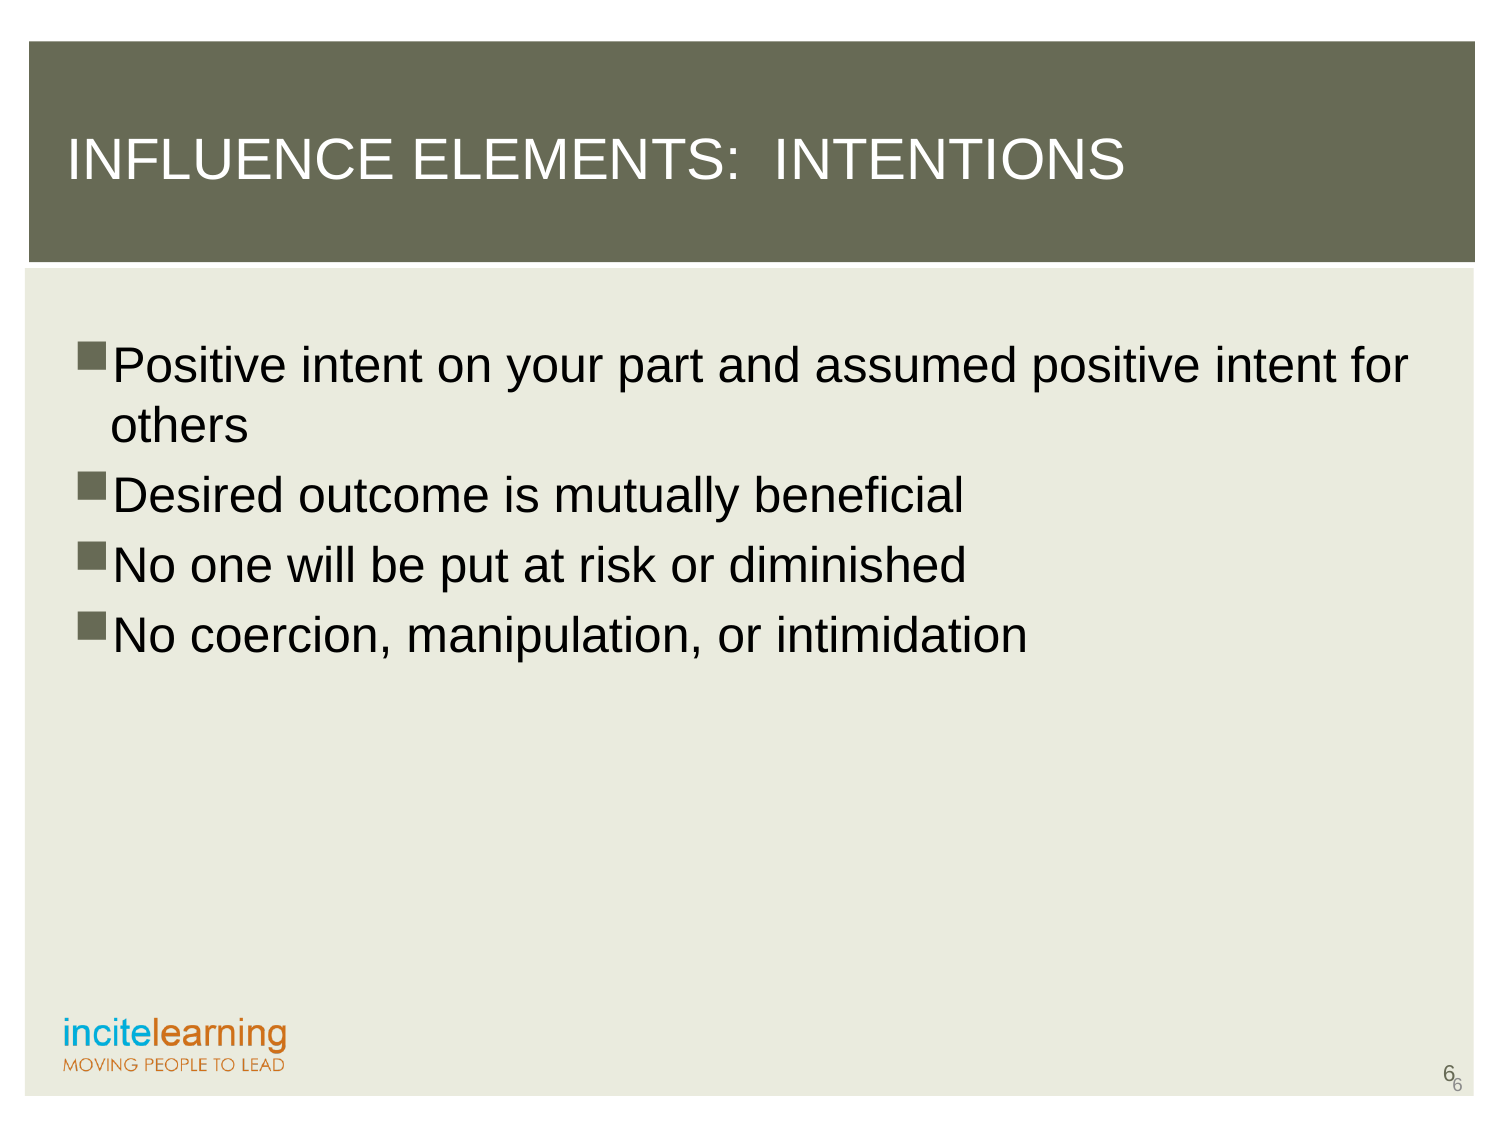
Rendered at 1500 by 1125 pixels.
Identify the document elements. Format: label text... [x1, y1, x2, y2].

title Influence Elements: Intentions [51, 69, 1426, 243]
picture [62, 1012, 288, 1076]
list Positive intent on your part and assumed positive intent for others Desired outcome is mutually beneficial No one will be put at risk or diminished No coercion, manipulation, or intimidation [50, 324, 1475, 881]
slide_number 6 [1374, 1050, 1471, 1095]
